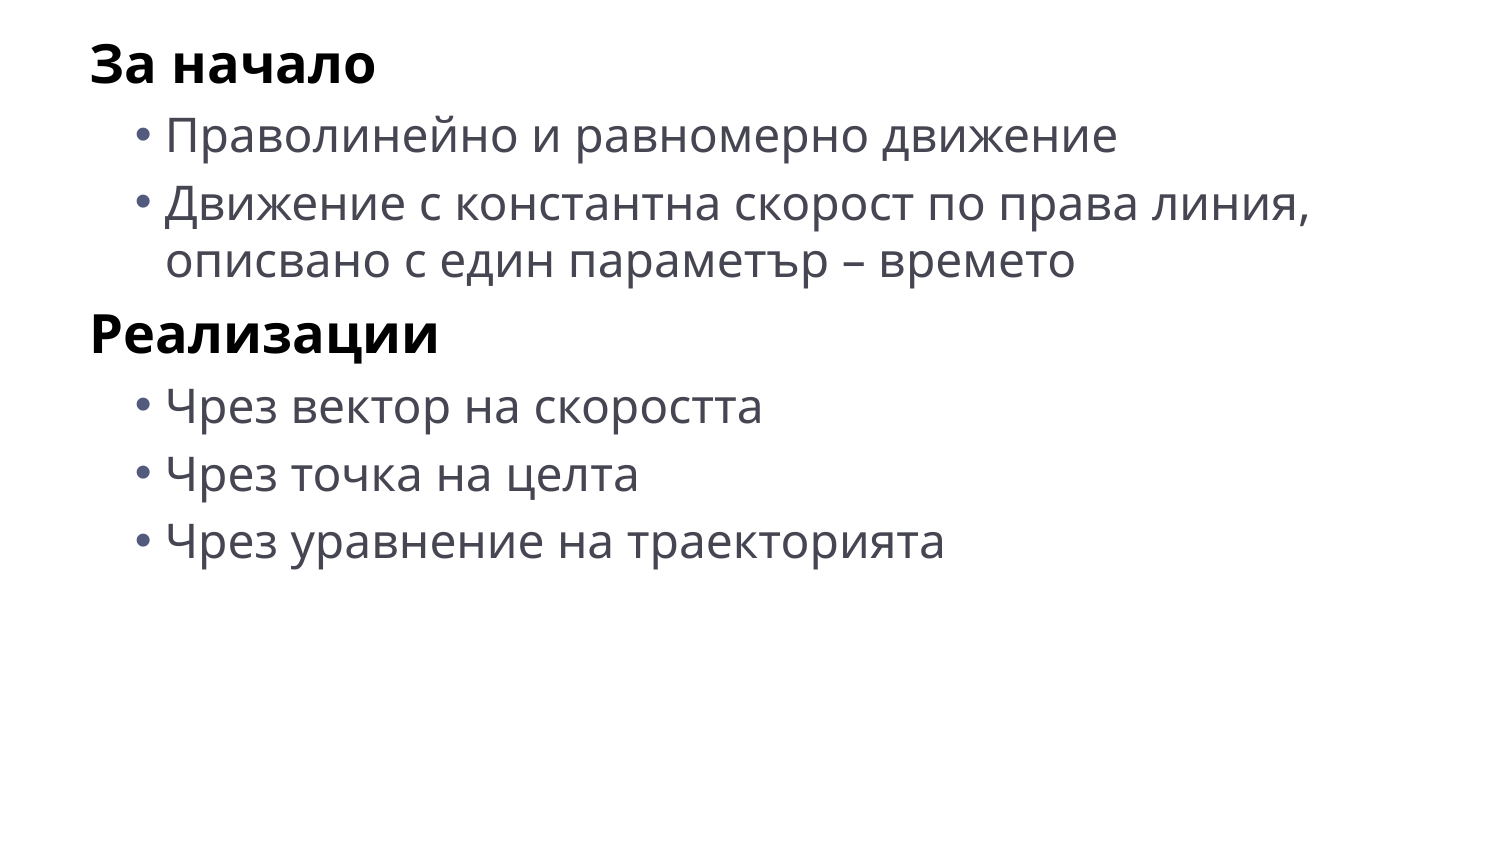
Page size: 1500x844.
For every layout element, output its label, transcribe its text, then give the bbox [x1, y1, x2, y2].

list За начало Праволинейно и равномерно движение Движение с константна скорост по права линия, описвано с един параметър – времето Реализации Чрез вектор на скоростта Чрез точка на целта Чрез уравнение на траекторията [75, 21, 1475, 835]
